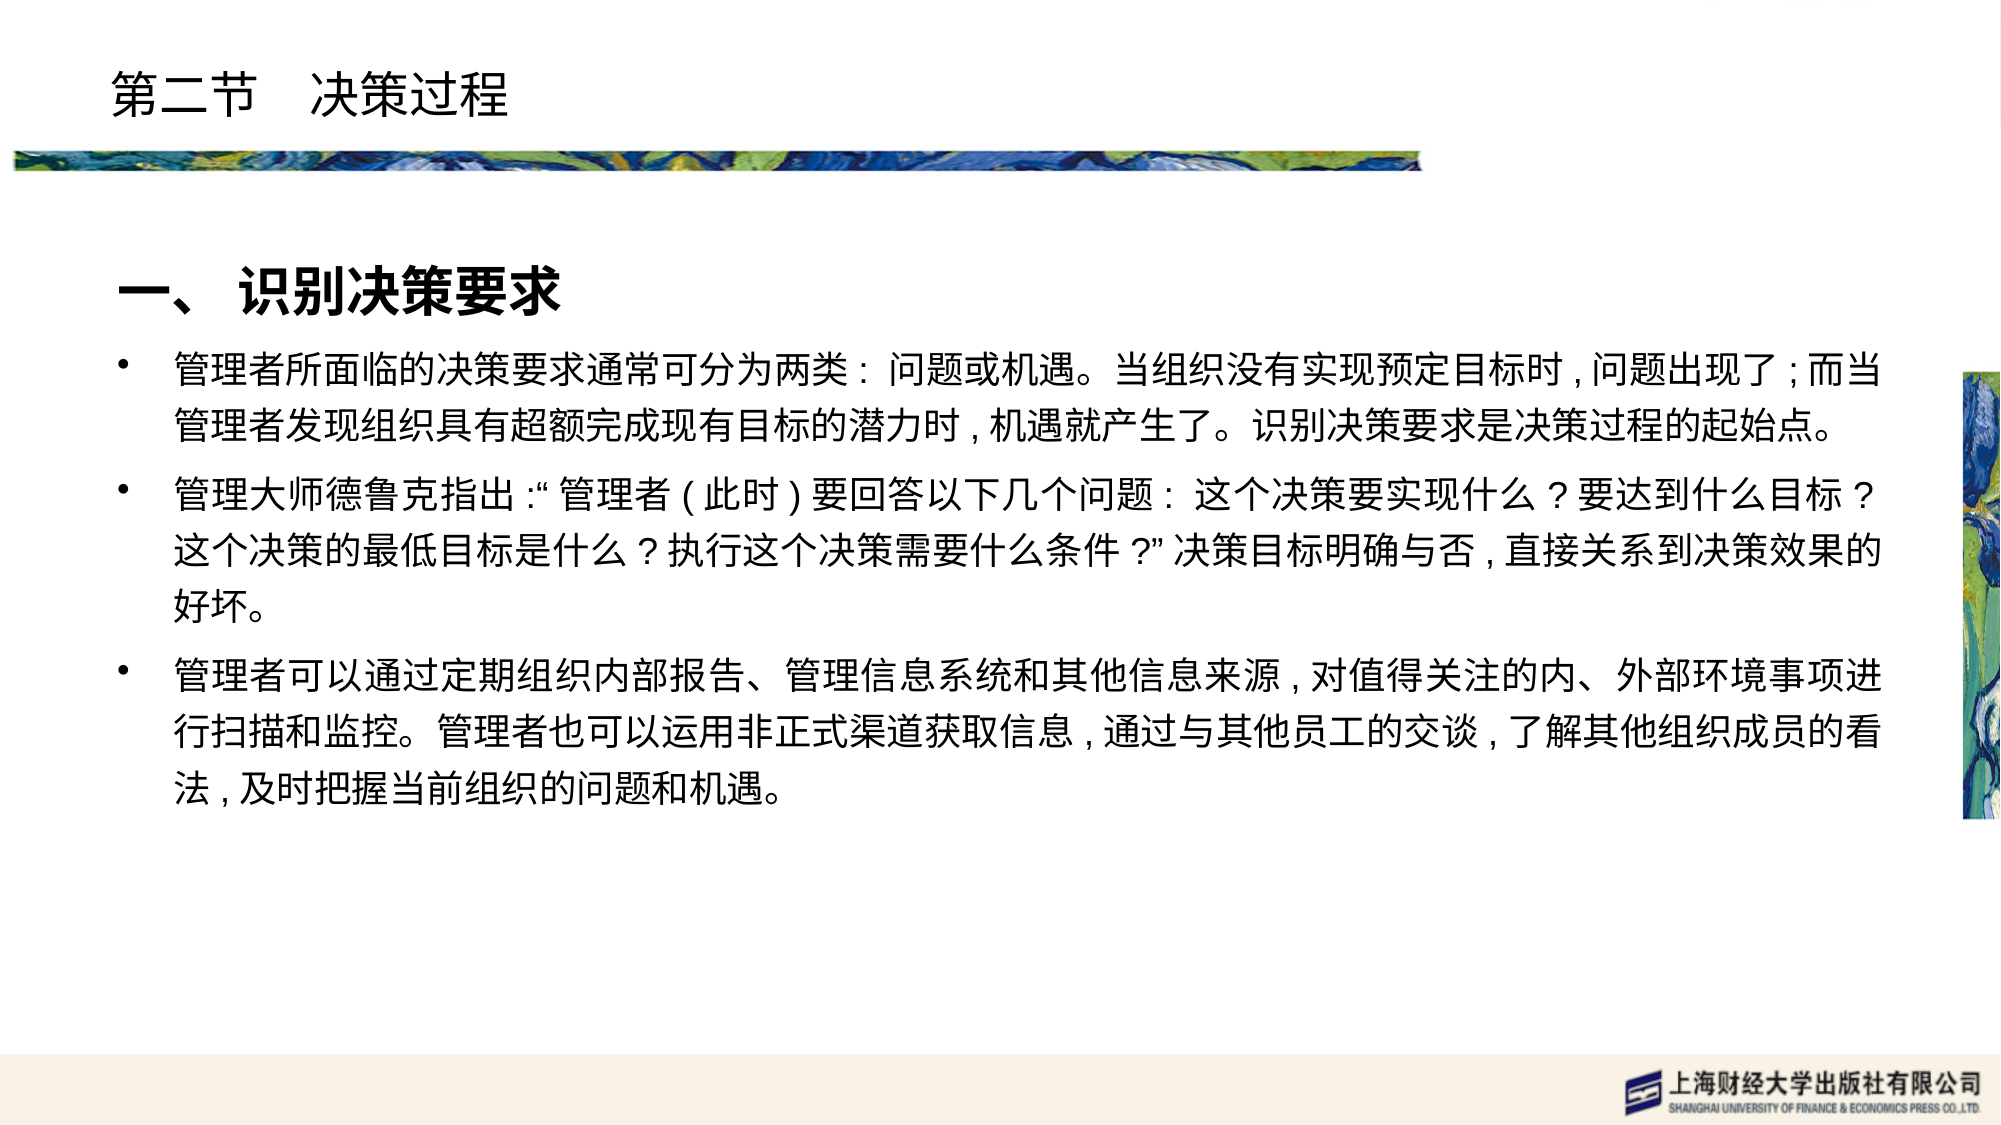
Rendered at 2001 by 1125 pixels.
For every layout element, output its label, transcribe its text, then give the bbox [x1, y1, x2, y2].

list 一、 识别决策要求 管理者所面临的决策要求通常可分为两类: 问题或机遇。当组织没有实现预定目标时,问题出现了;而当管理者发现组织具有超额完成现有目标的潜力时,机遇就产生了。识别决策要求是决策过程的起始点。 管理大师德鲁克指出:“管理者(此时)要回答以下几个问题: 这个决策要实现什么?要达到什么目标?这个决策的最低目标是什么?执行这个决策需要什么条件?”决策目标明确与否,直接关系到决策效果的好坏。 管理者可以通过定期组织内部报告、管理信息系统和其他信息来源,对值得关注的内、外部环境事项进行扫描和监控。管理者也可以运用非正式渠道获取信息,通过与其他员工的交谈,了解其他组织成员的看法,及时把握当前组织的问题和机遇。 [102, 233, 1898, 1032]
title 第二节 决策过程 [94, 42, 1451, 146]
picture [0, 0, 2001, 1125]
